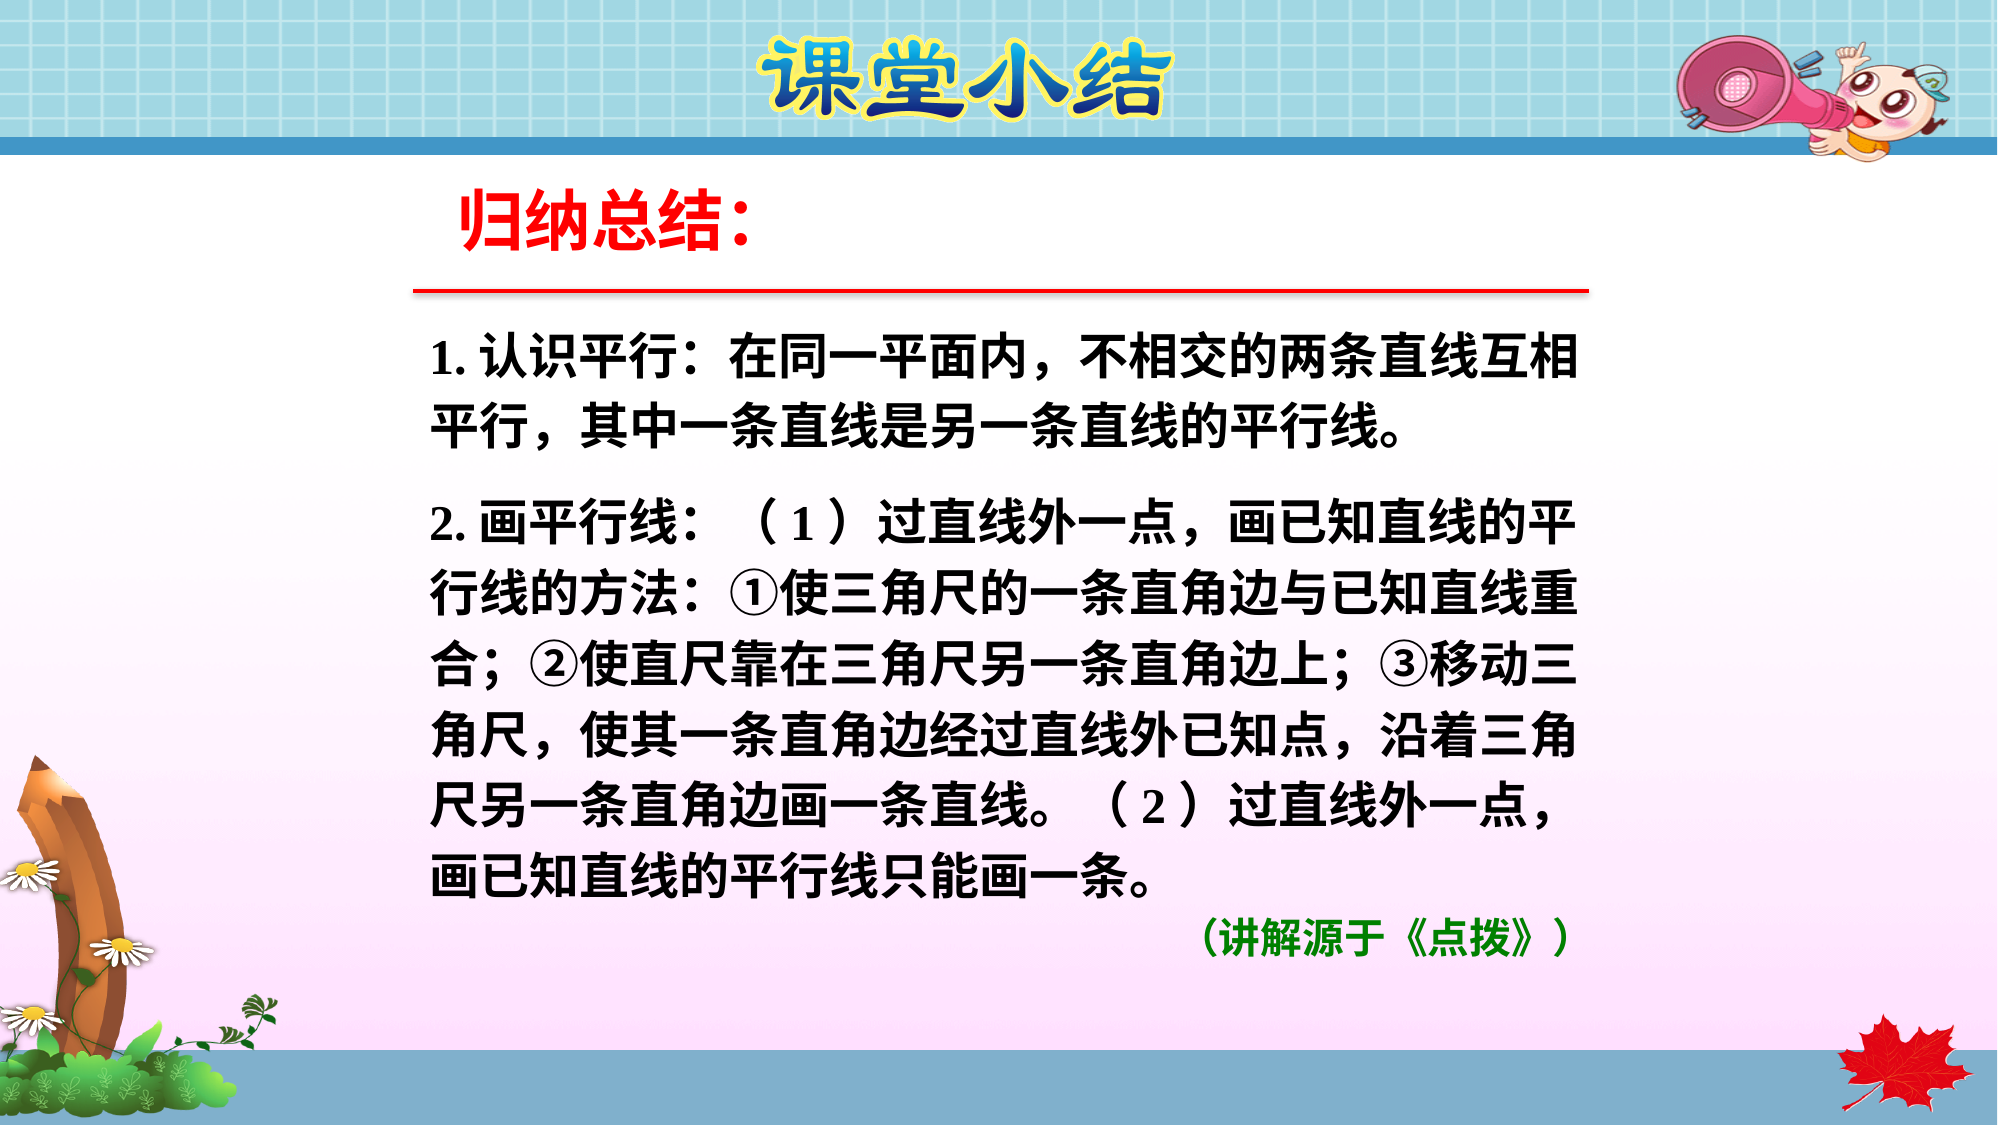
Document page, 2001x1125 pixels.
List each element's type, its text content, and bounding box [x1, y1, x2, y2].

text_box （讲解源于《点拨》） [1162, 904, 1610, 970]
text_box 归纳总结： [442, 171, 807, 266]
picture [0, 0, 1998, 1125]
text_box 1.认识平行：在同一平面内，不相交的两条直线互相平行，其中一条直线是另一条直线的平行线。 2.画平行线：（1）过直线外一点，画已知直线的平行线的方法：①使三角尺的一条直角边与已知直线重合；②使直尺靠在三角尺另一条直角边上；③移动三角尺，使其一条直角边经过直线外已知点，沿着三角尺另一条直角边画一条直线。（2）过直线外一点，画已知直线的平行线只能画一条。 [414, 305, 1615, 913]
